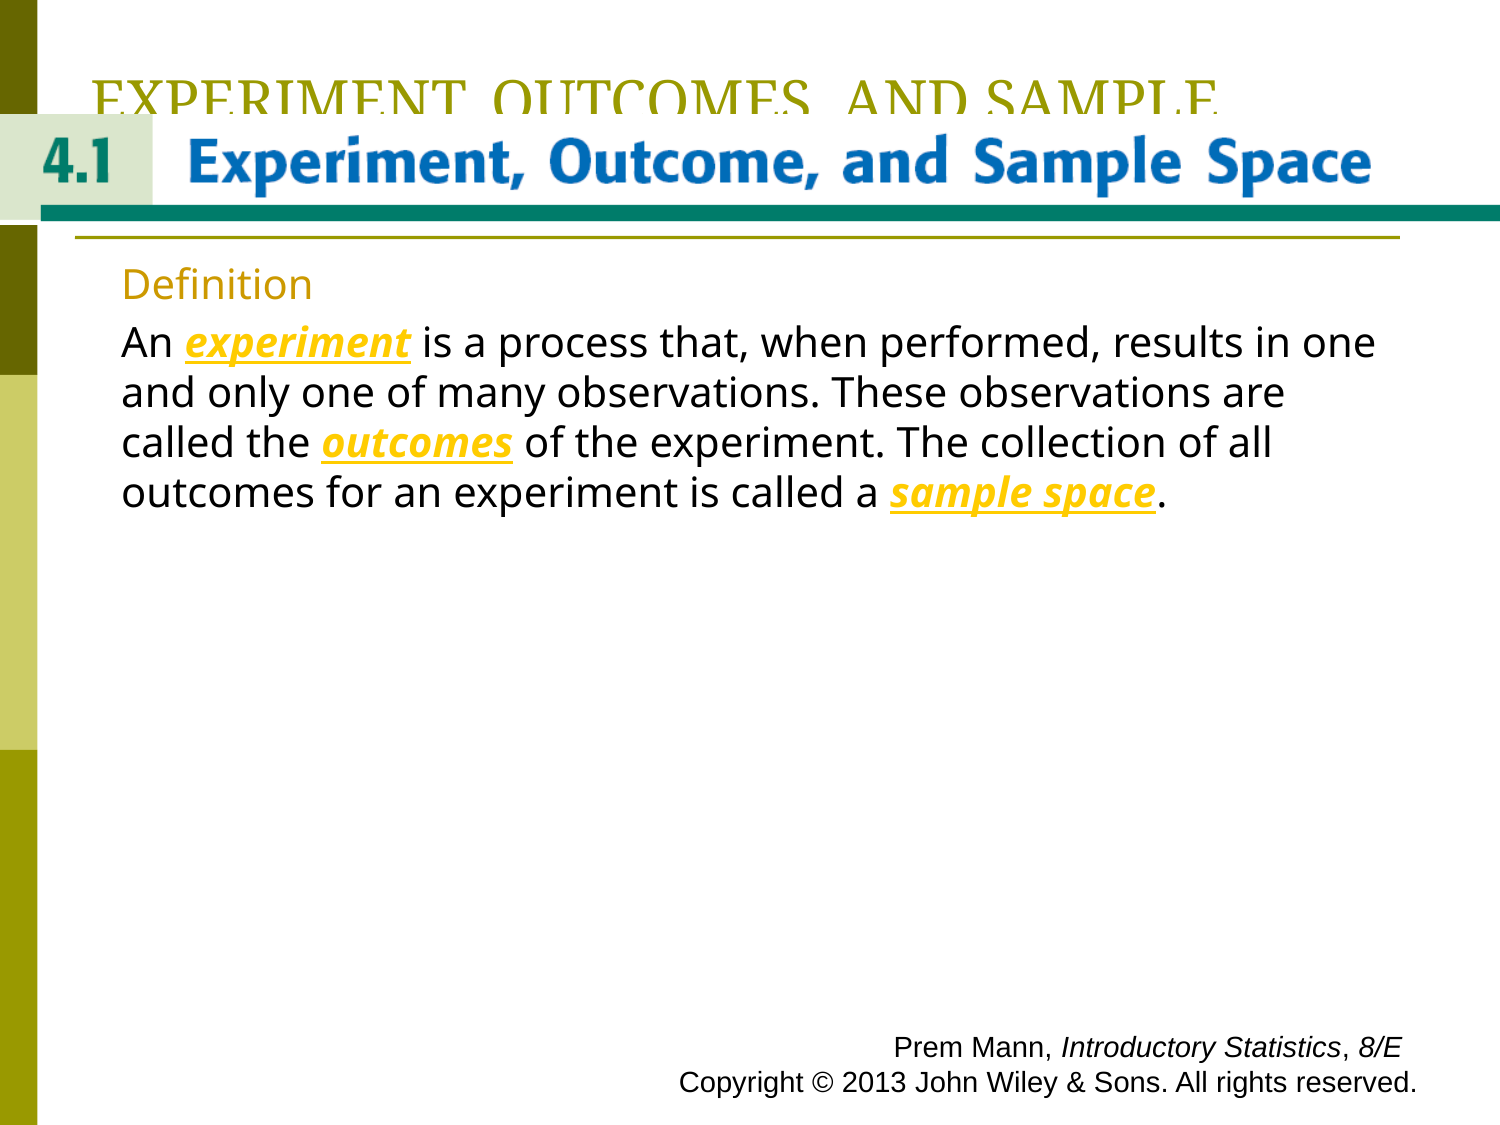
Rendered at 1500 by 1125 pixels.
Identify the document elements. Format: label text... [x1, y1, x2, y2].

list Definition An experiment is a process that, when performed, results in one and only one of many observations. These observations are called the outcomes of the experiment. The collection of all outcomes for an experiment is called a sample space. [50, 249, 1413, 925]
text_box Prem Mann, Introductory Statistics, 8/E Copyright © 2013 John Wiley & Sons. All rights reserved. [664, 1020, 1449, 1106]
picture [0, 114, 1500, 226]
title EXPERIMENT, OUTCOMES, AND SAMPLE SPACE [75, 87, 1425, 112]
